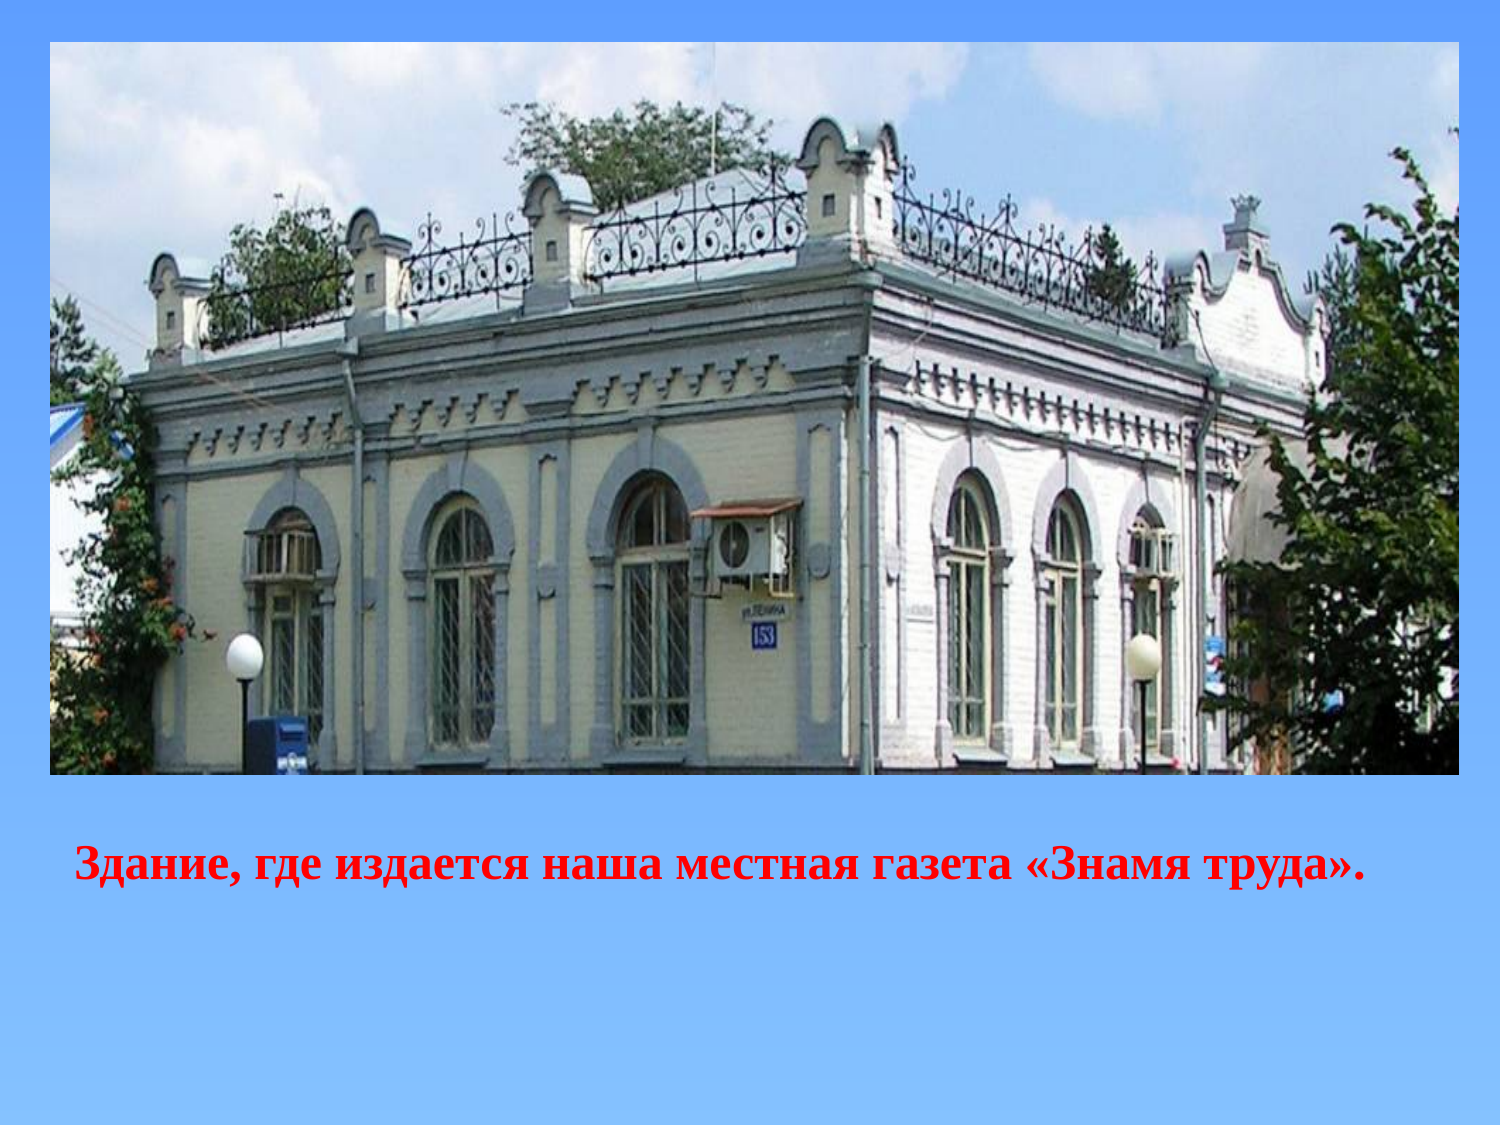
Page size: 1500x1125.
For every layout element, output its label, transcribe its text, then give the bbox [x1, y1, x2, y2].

picture [50, 42, 1459, 776]
text_box Здание, где издается наша местная газета «Знамя труда». [59, 822, 1381, 897]
